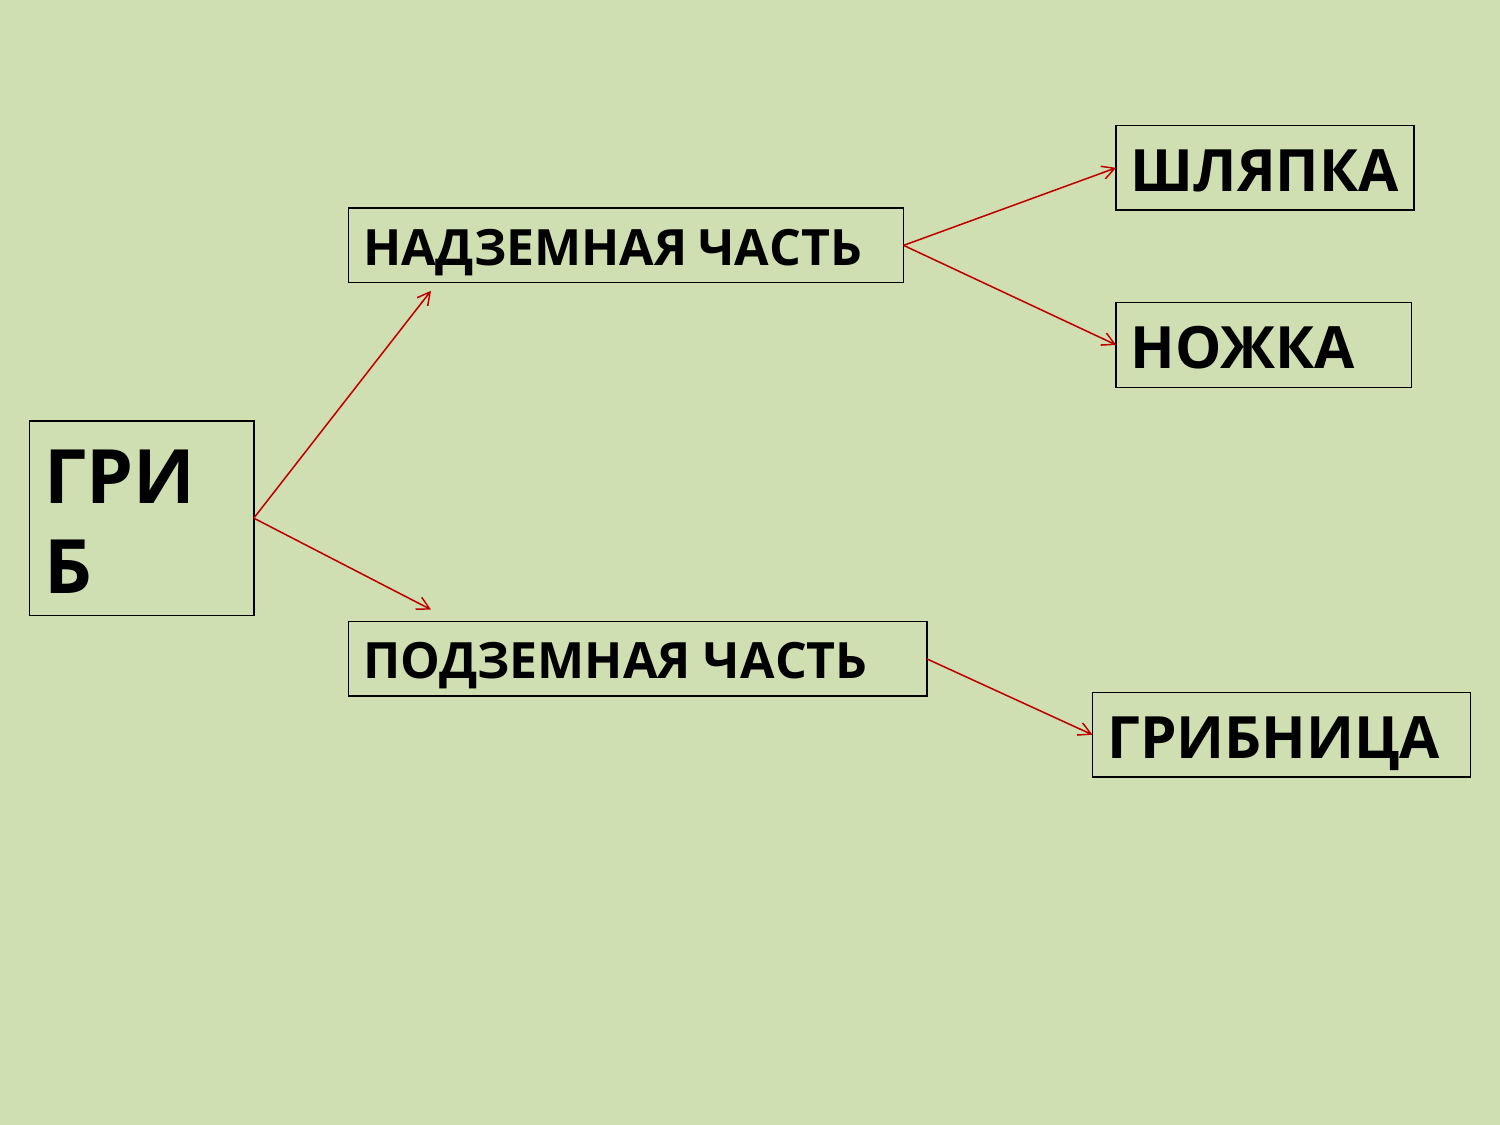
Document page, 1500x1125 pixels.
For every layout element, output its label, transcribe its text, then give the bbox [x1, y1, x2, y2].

text_box ГРИБНИЦА [1092, 692, 1471, 778]
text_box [903, 167, 1117, 245]
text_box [253, 290, 432, 473]
text_box ШЛЯПКА [1116, 125, 1415, 211]
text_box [253, 473, 432, 610]
text_box НОЖКА [1116, 302, 1412, 388]
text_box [926, 659, 1093, 736]
text_box НАДЗЕМНАЯ ЧАСТЬ [348, 207, 898, 283]
text_box ПОДЗЕМНАЯ ЧАСТЬ [348, 621, 927, 697]
text_box ГРИБ [29, 420, 250, 616]
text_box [903, 245, 1117, 346]
